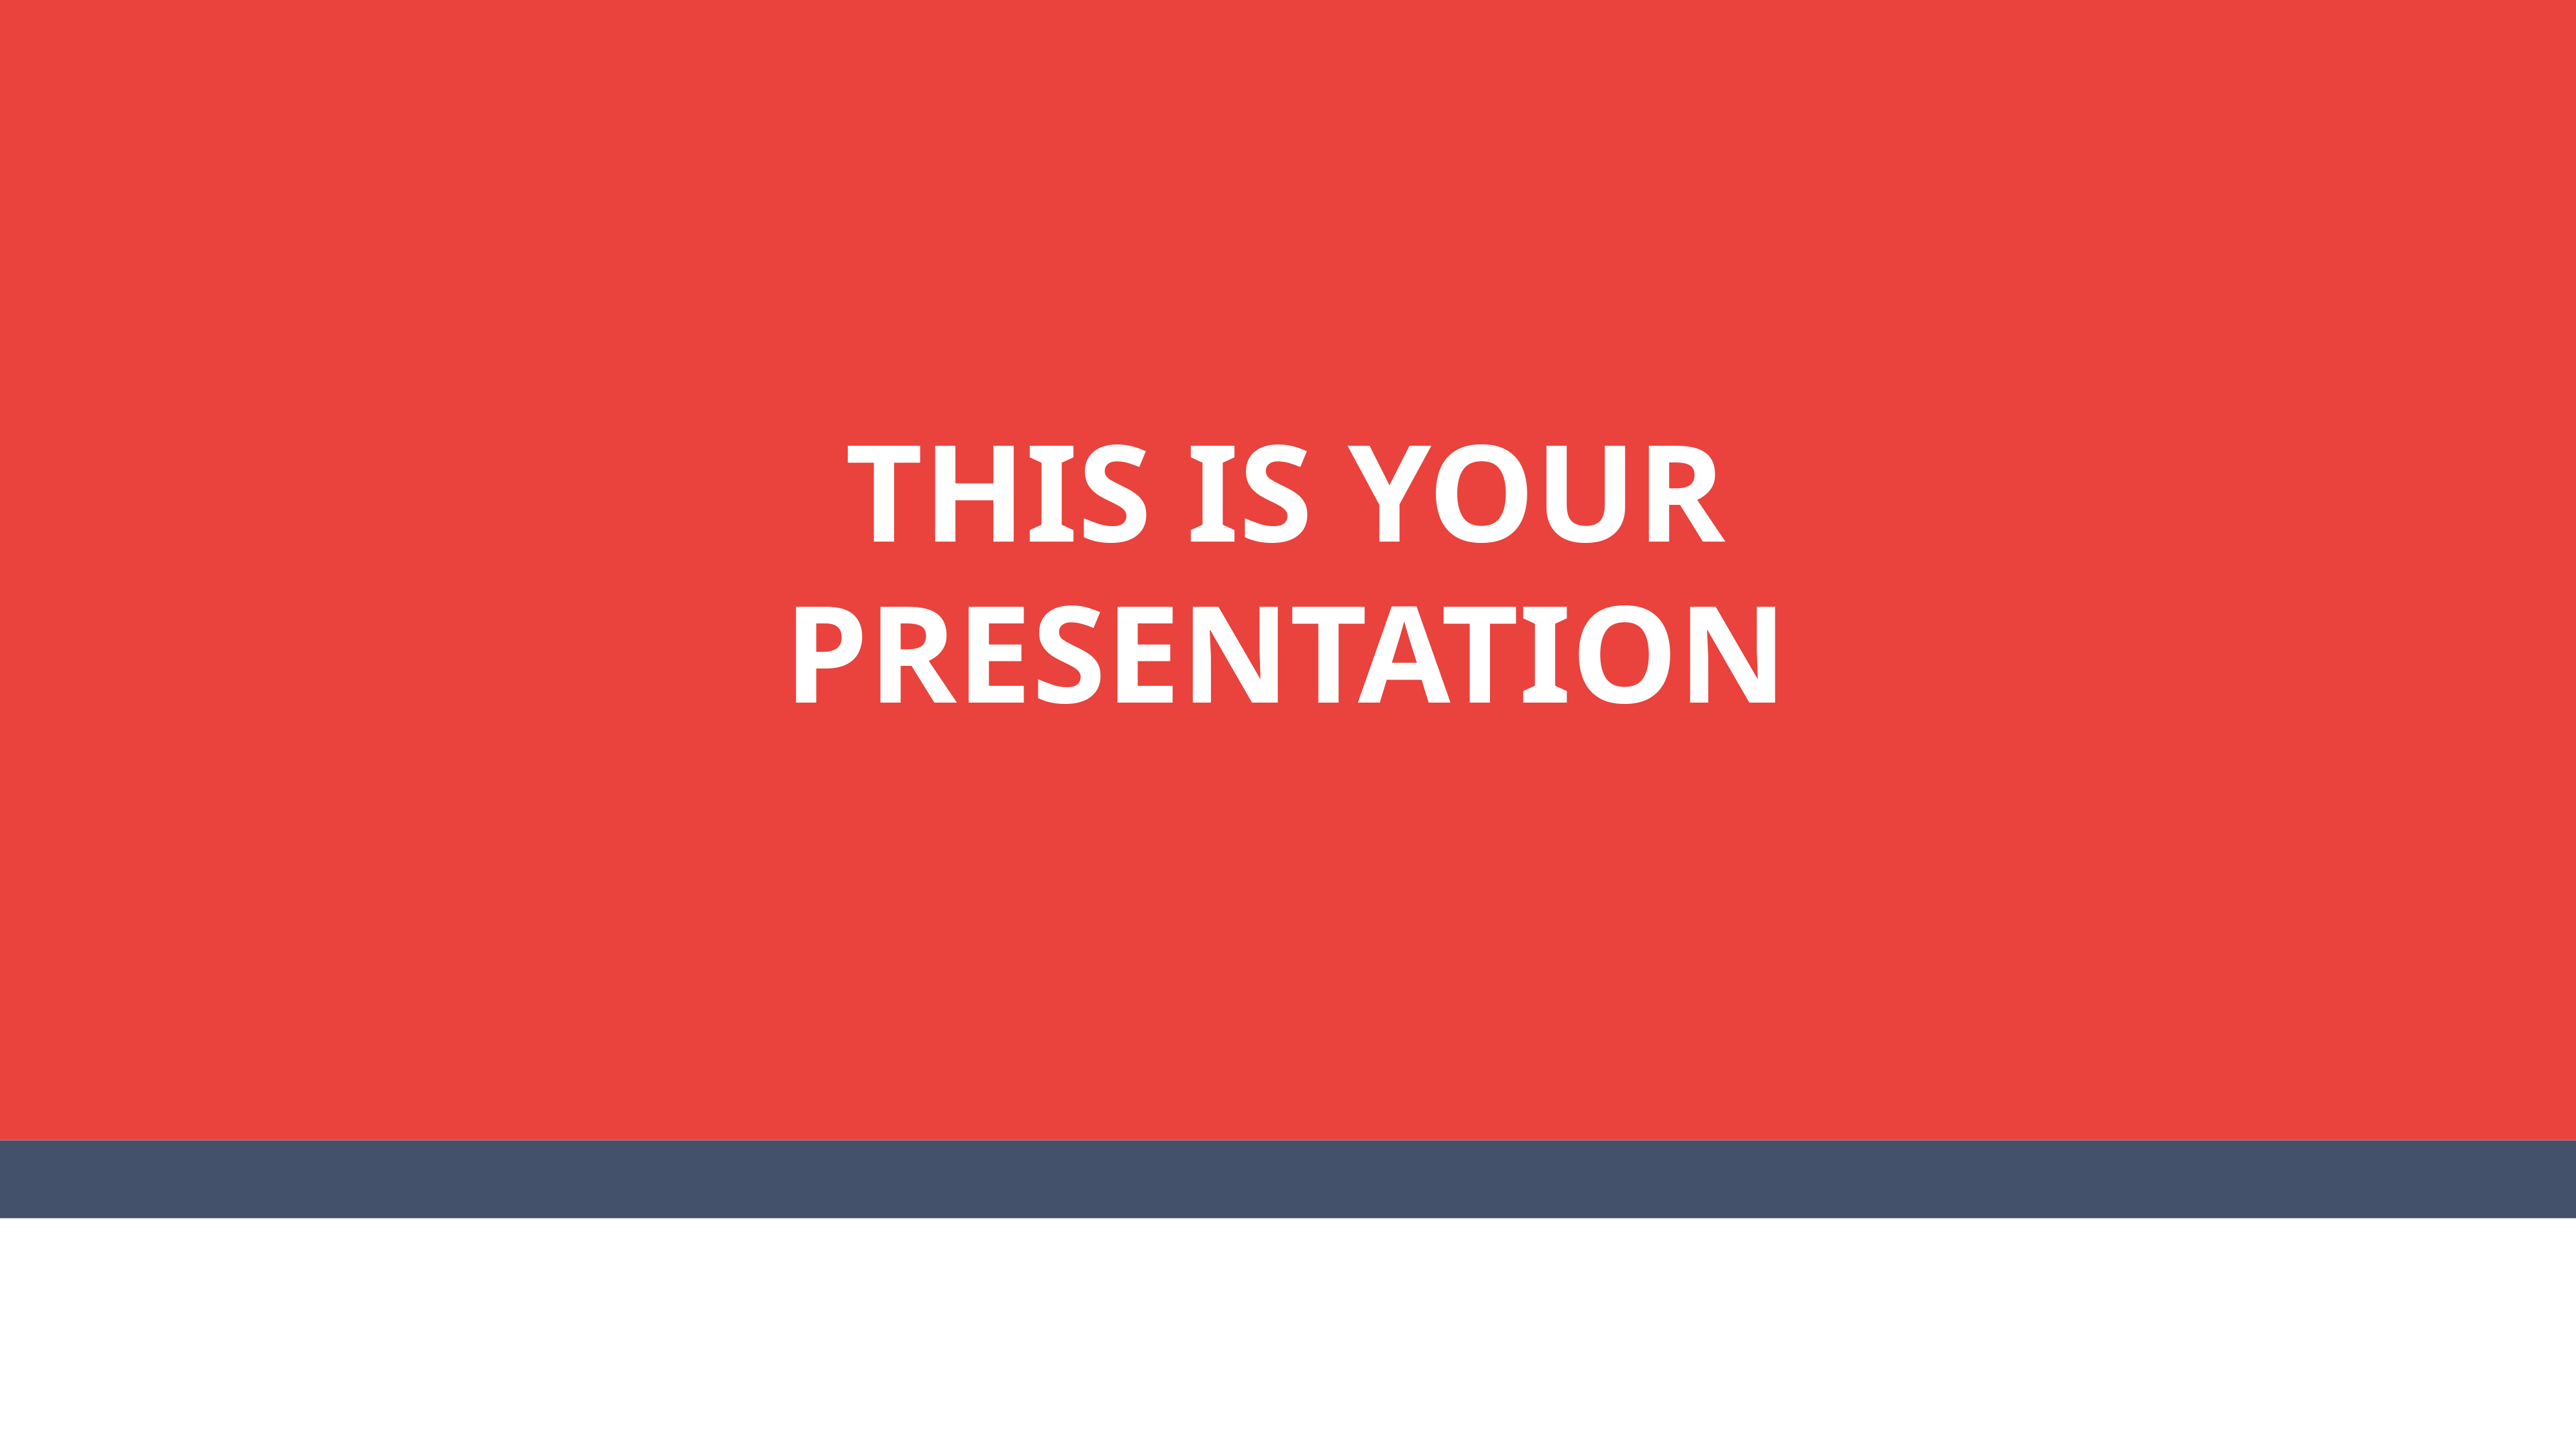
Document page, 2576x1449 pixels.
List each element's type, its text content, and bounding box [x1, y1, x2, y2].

text_box THIS IS YOUR PRESENTATION [741, 402, 1830, 735]
text_box [0, 0, 2576, 1140]
text_box [0, 1140, 2576, 1219]
